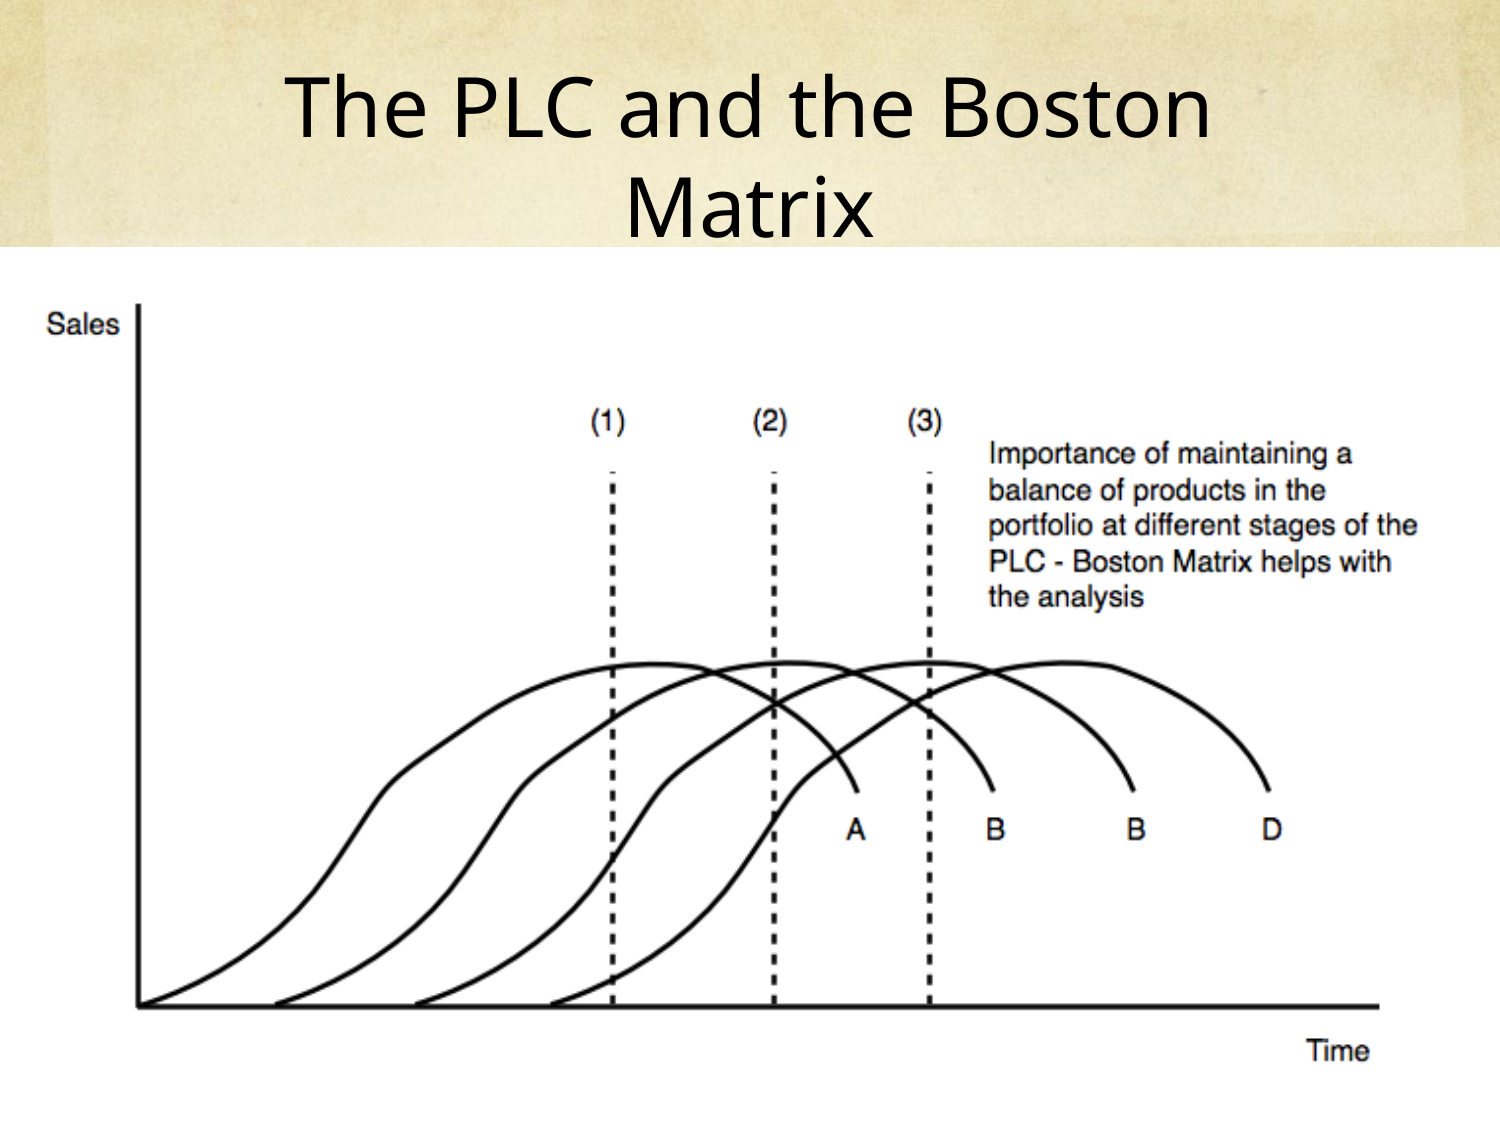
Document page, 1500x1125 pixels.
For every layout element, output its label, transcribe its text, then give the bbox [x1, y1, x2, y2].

title The PLC and the Boston Matrix [150, 82, 1350, 225]
picture [0, 0, 1500, 1125]
